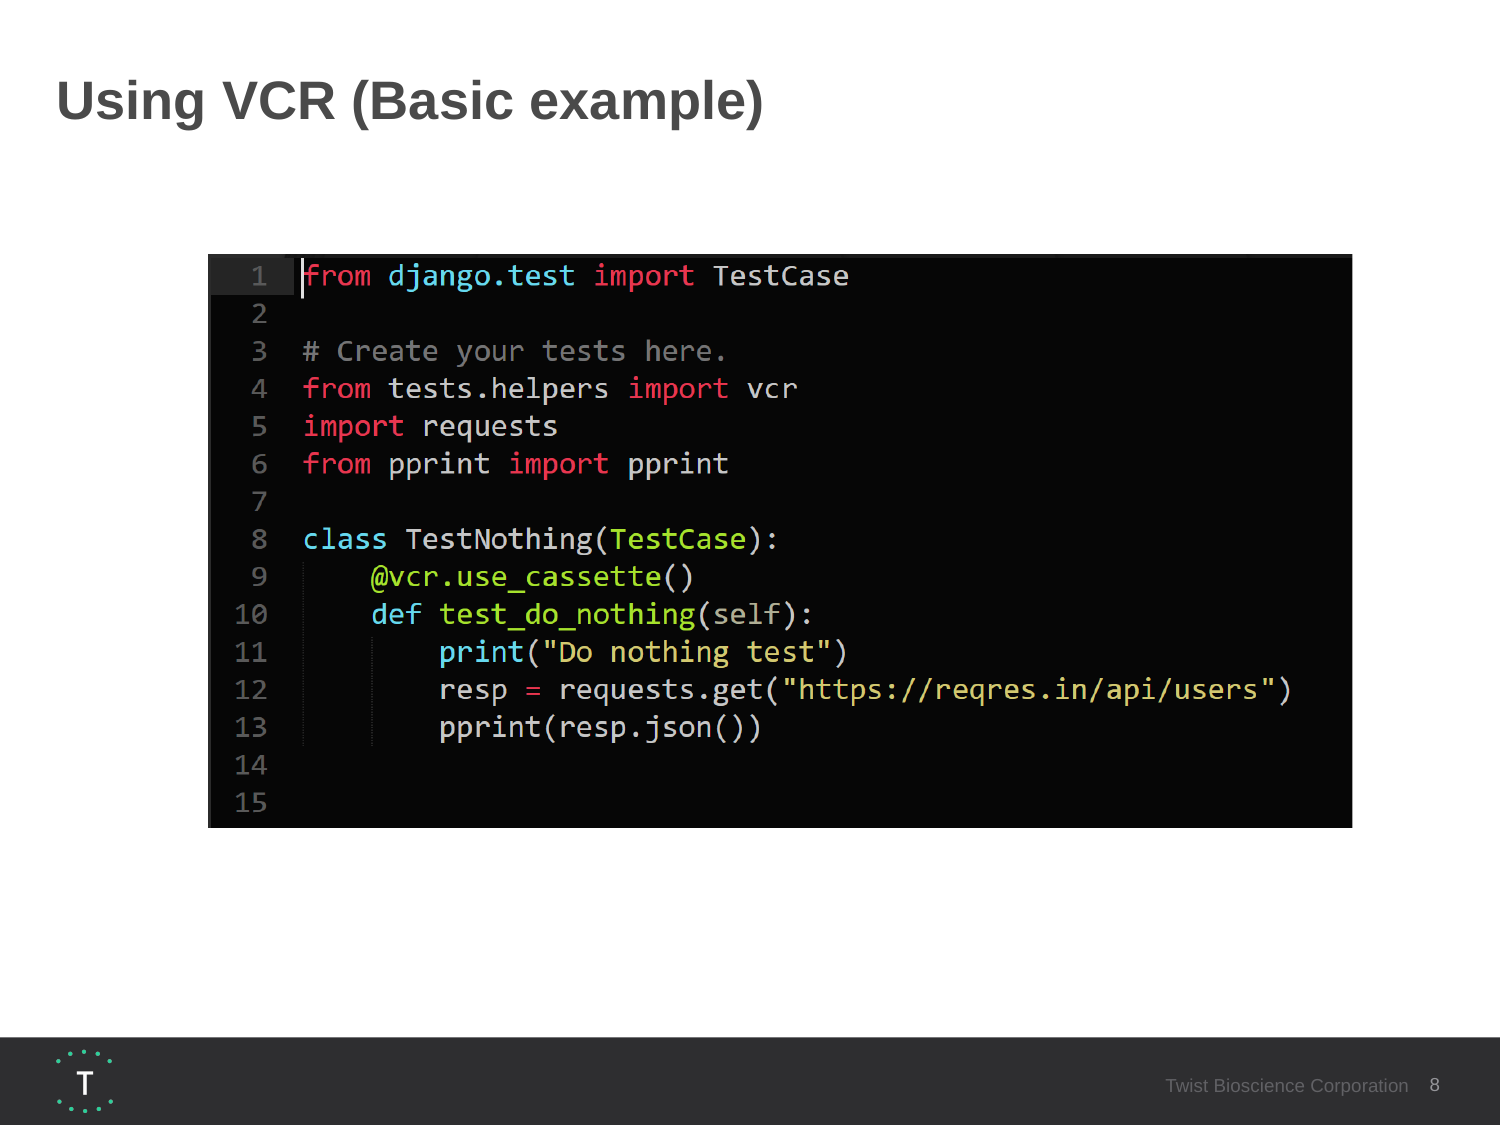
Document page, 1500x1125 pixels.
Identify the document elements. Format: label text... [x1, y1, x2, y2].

title Using VCR (Basic example) [56, 27, 1444, 132]
picture [42, 1040, 127, 1122]
picture [207, 254, 1353, 829]
